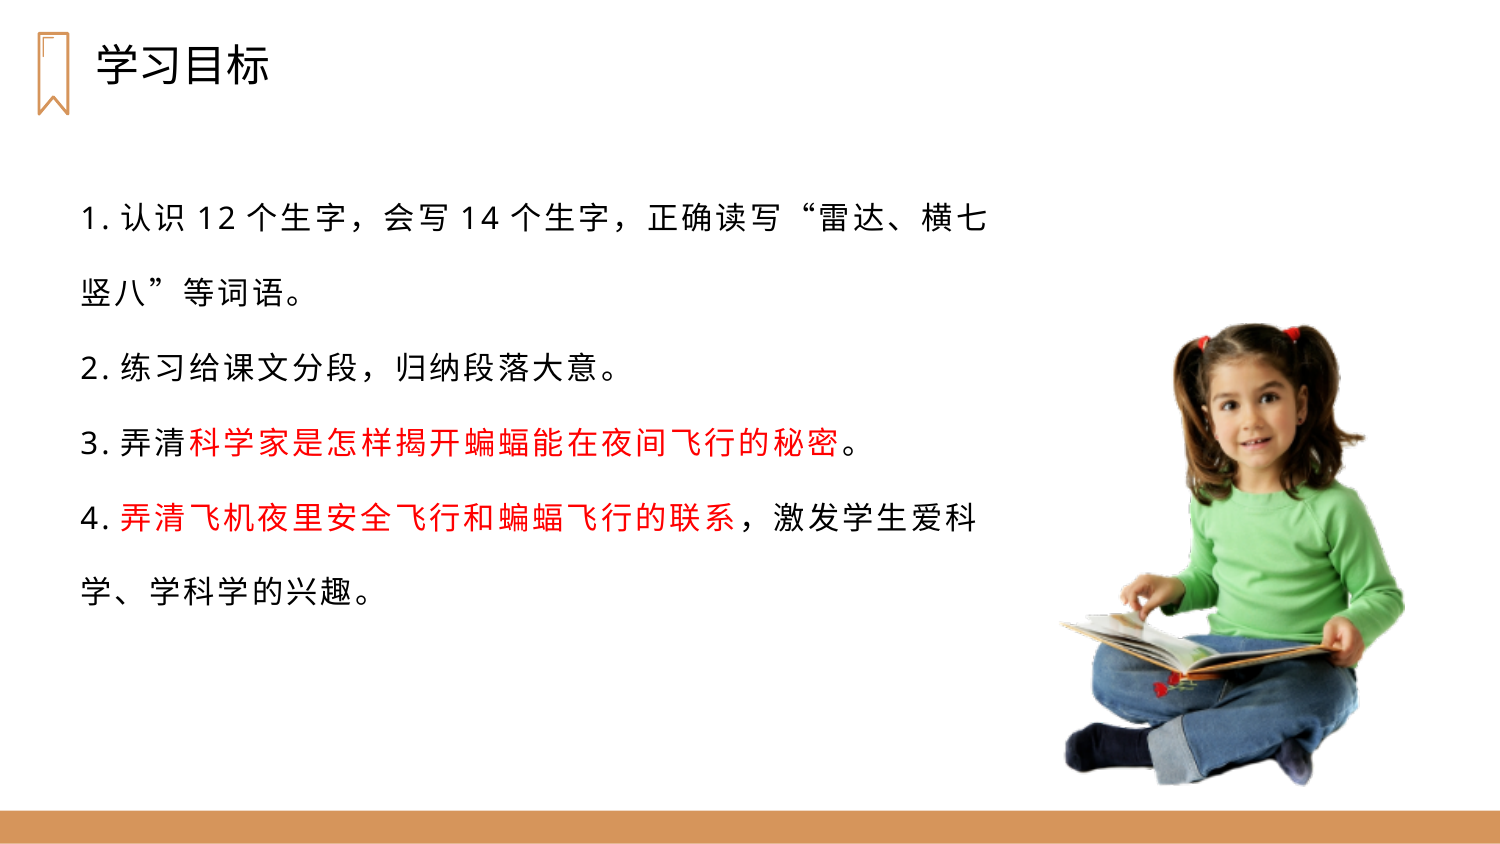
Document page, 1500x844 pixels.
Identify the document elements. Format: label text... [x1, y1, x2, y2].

text_box 1.认识12个生字，会写14个生字，正确读写“雷达、横七竖八”等词语。 2.练习给课文分段，归纳段落大意。 3.弄清科学家是怎样揭开蝙蝠能在夜间飞行的秘密。 4.弄清飞机夜里安全飞行和蝙蝠飞行的联系，激发学生爱科学、学科学的兴趣。 [69, 155, 1016, 616]
text_box 学习目标 [83, 32, 282, 96]
picture [1058, 322, 1405, 787]
